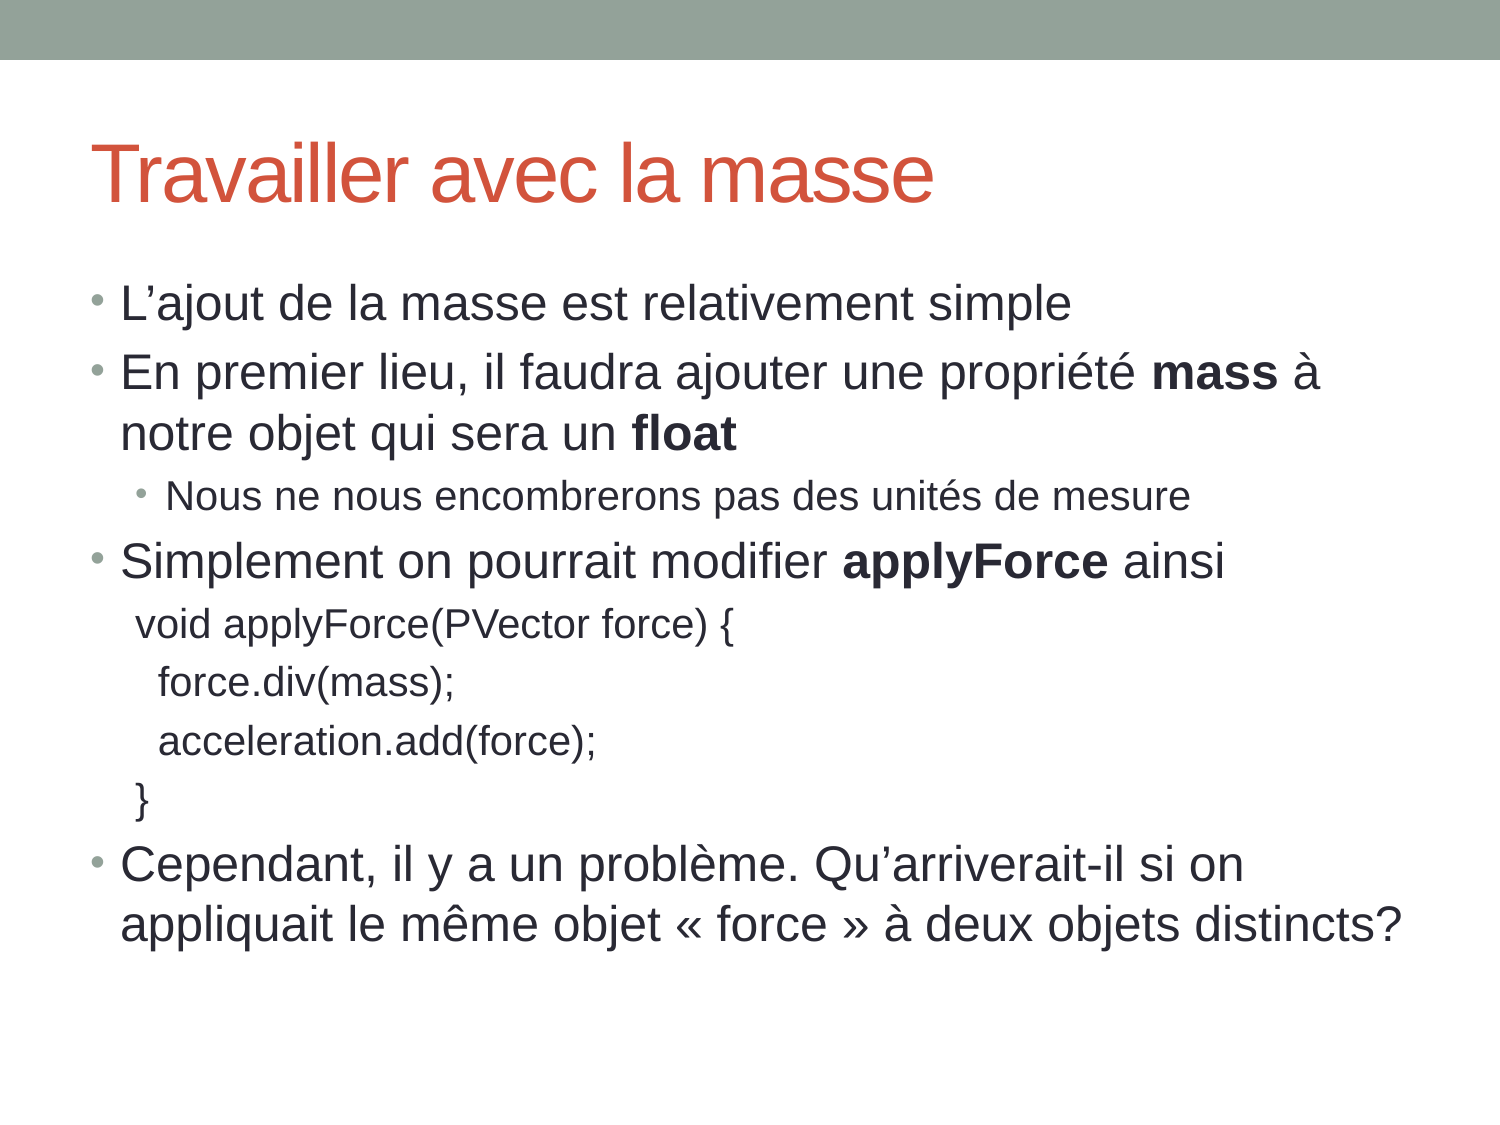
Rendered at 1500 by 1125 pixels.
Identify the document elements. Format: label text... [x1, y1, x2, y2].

title Travailler avec la masse [75, 87, 1425, 250]
list L’ajout de la masse est relativement simple En premier lieu, il faudra ajouter une propriété mass à notre objet qui sera un float Nous ne nous encombrerons pas des unités de mesure Simplement on pourrait modifier applyForce ainsi void applyForce(PVector force) { force.div(mass); acceleration.add(force); } Cependant, il y a un problème. Qu’arriverait-il si on appliquait le même objet « force » à deux objets distincts? [75, 262, 1425, 1063]
